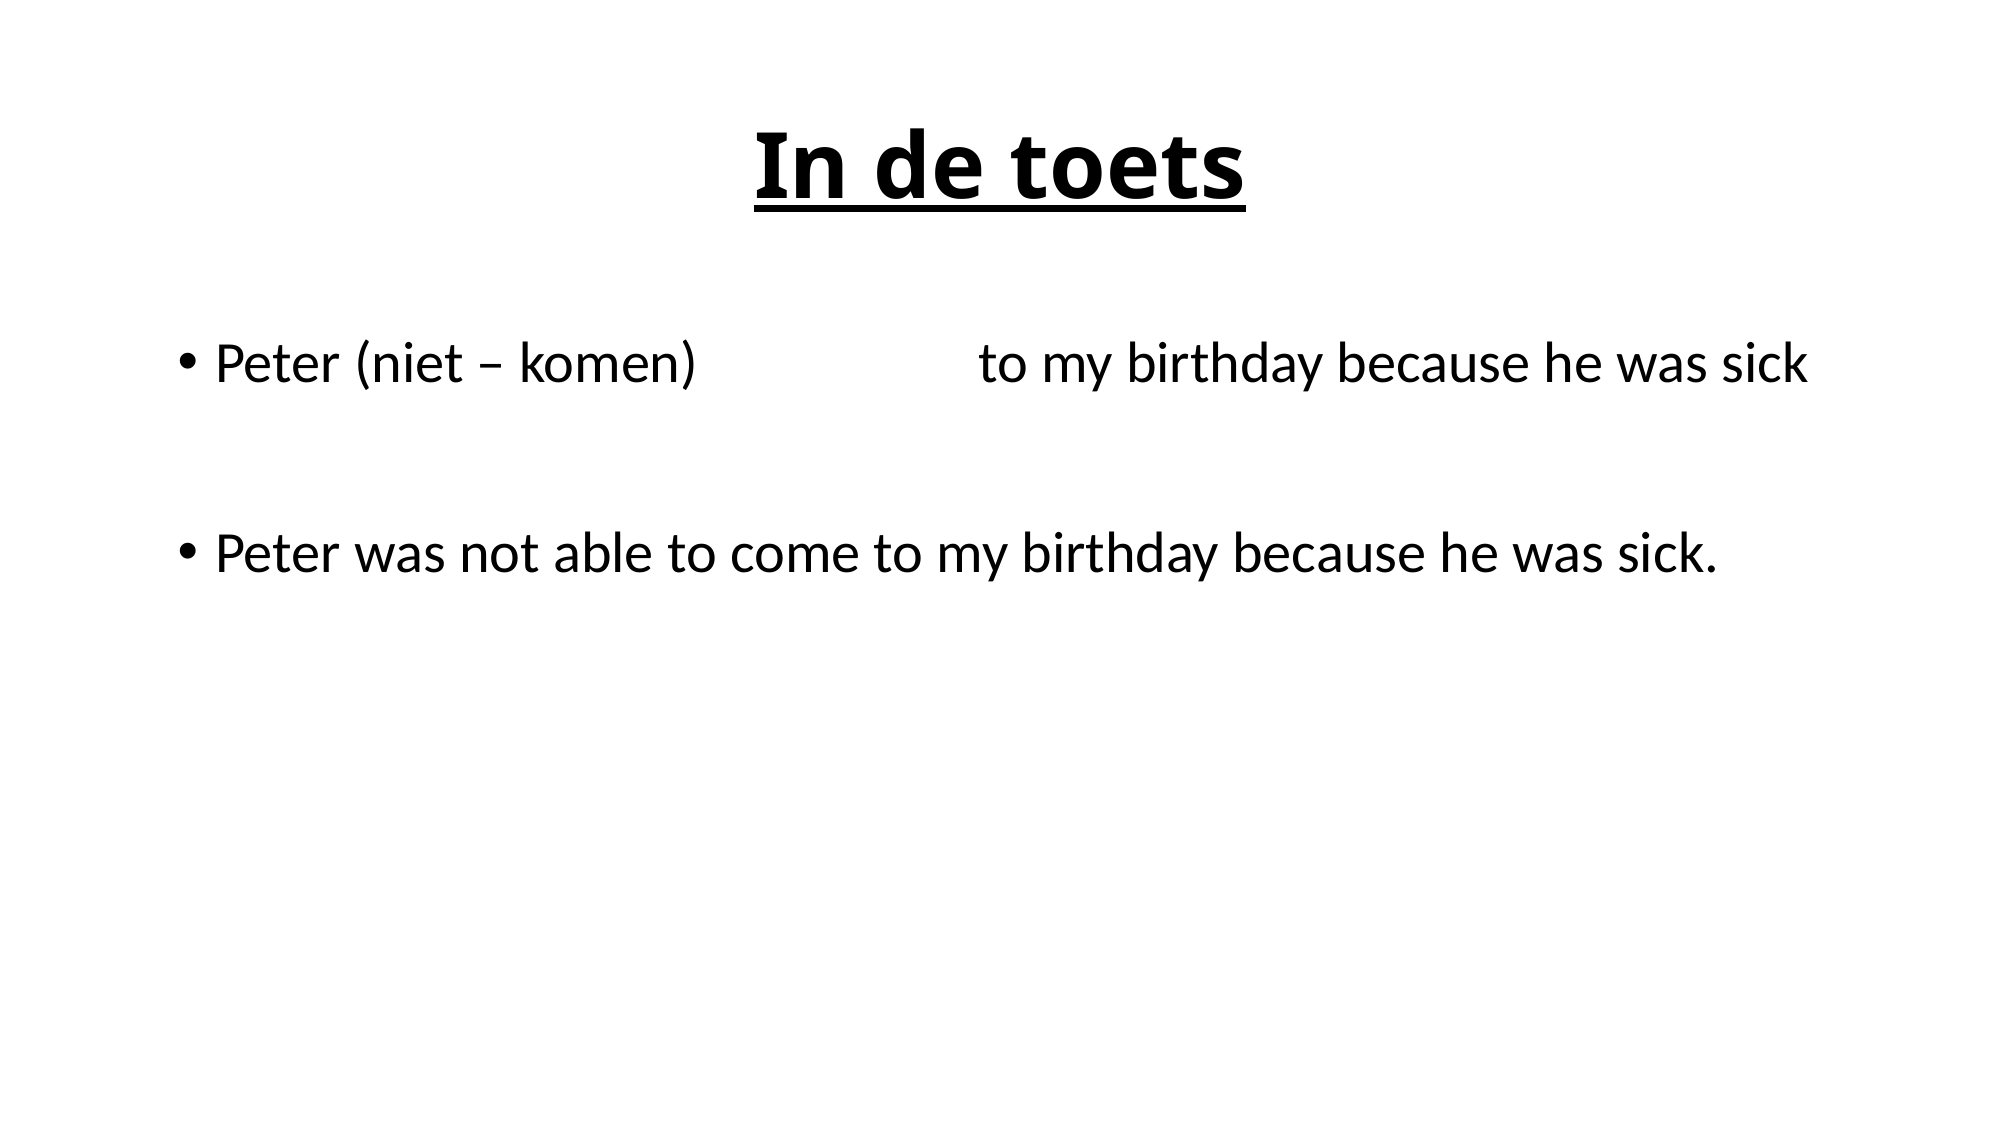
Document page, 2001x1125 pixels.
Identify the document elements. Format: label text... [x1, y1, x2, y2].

list Peter was not able to come to my birthday because he was sick. [162, 514, 1888, 626]
title In de toets [137, 59, 1863, 278]
text_box Peter (niet – komen) to my birthday because he was sick [162, 324, 1888, 435]
